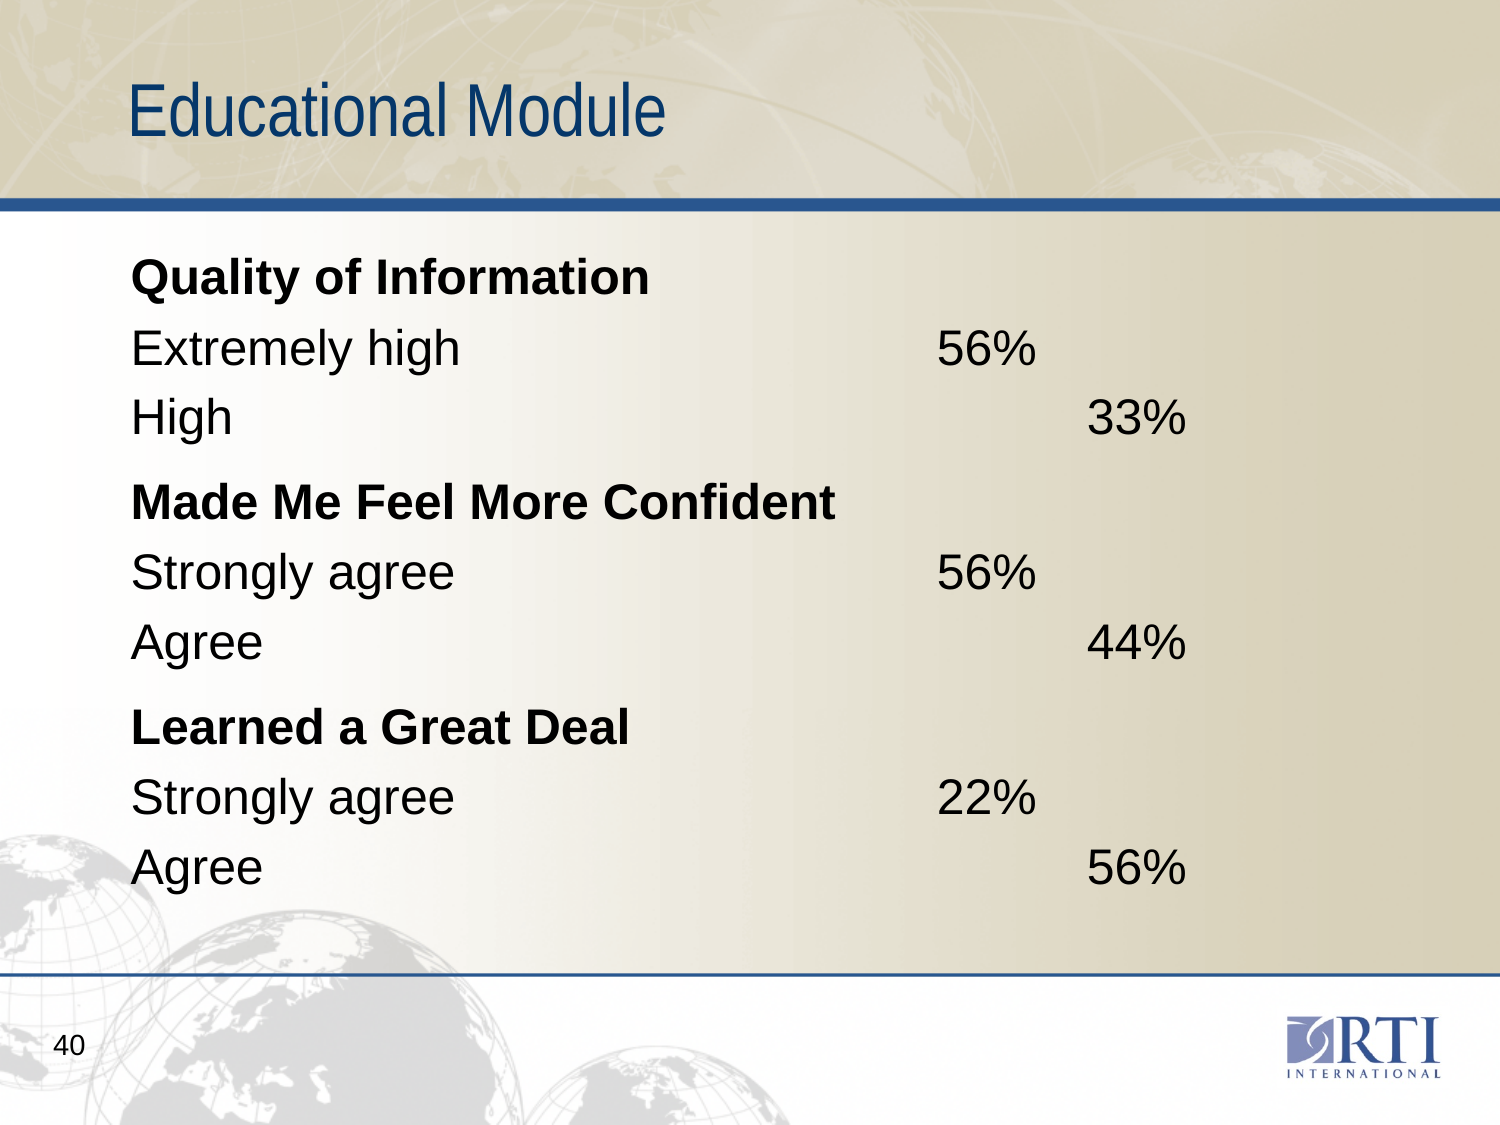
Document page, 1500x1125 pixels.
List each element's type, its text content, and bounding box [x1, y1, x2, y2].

list Quality of Information Extremely high 56% High 33% Made Me Feel More Confident Strongly agree 56% Agree 44% Learned a Great Deal Strongly agree 22% Agree 56% [115, 237, 1391, 951]
text_box 40 [38, 1018, 106, 1069]
picture [0, 977, 1500, 1125]
title Educational Module [112, 37, 1388, 176]
picture [0, 0, 1500, 973]
